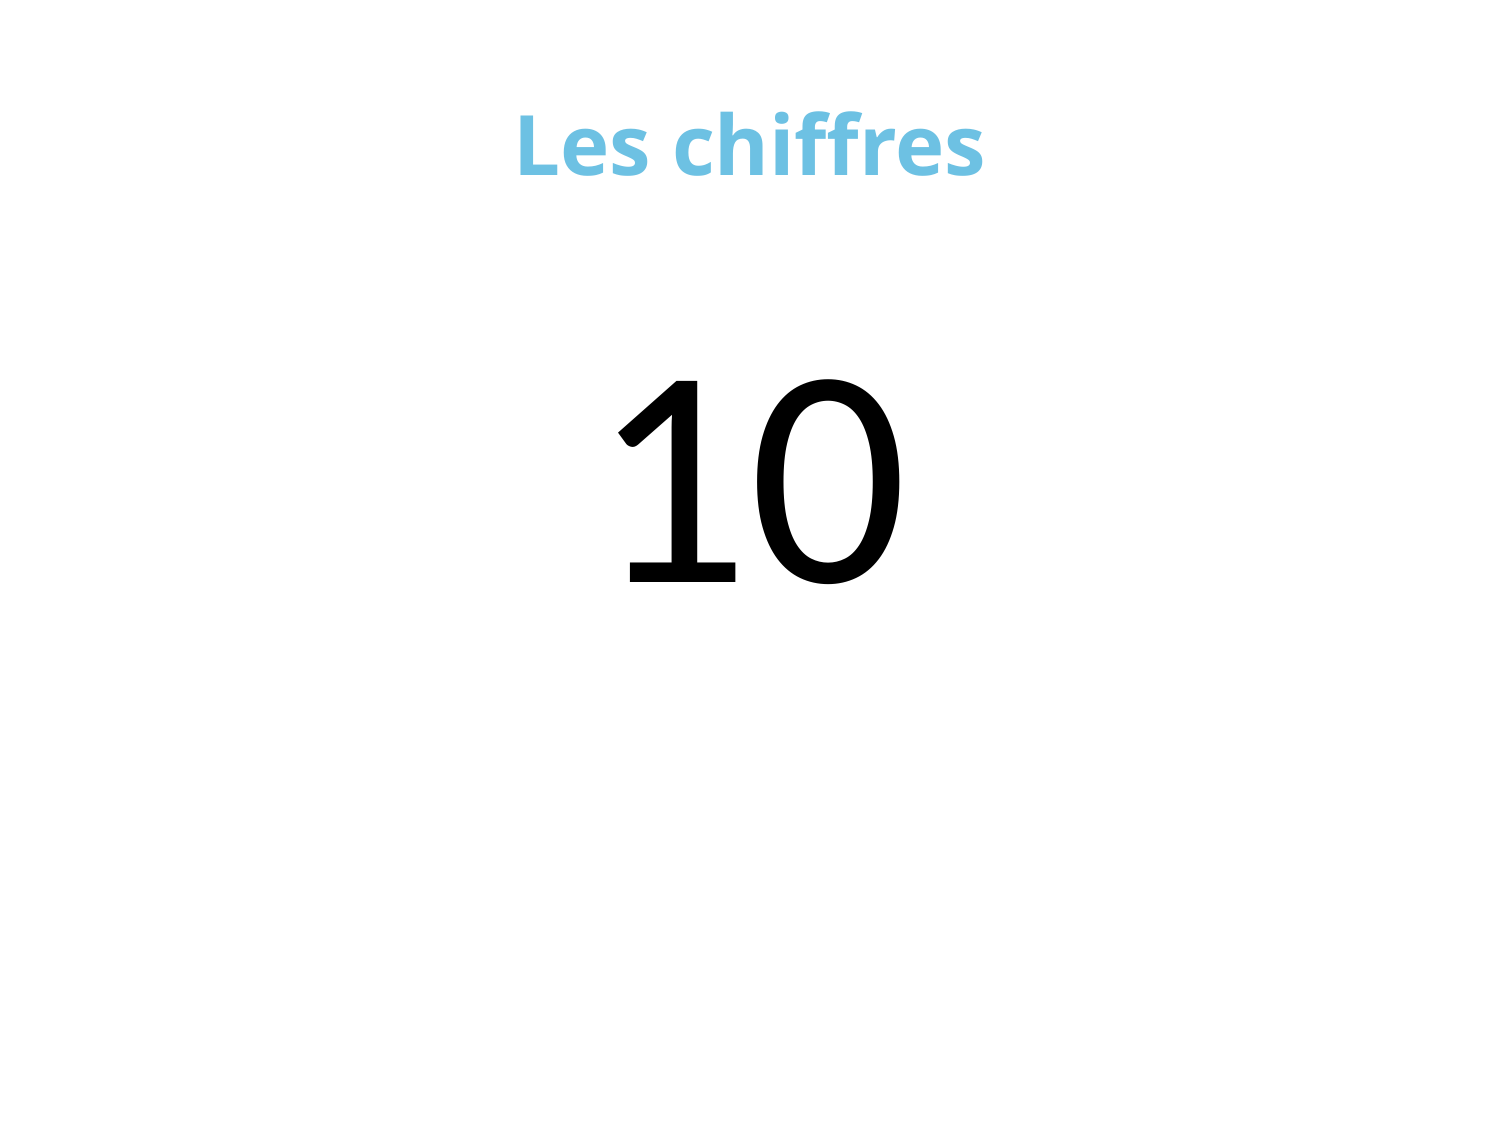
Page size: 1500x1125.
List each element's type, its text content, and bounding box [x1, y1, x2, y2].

list 10 [75, 262, 1425, 1005]
title Les chiffres [75, 45, 1425, 233]
